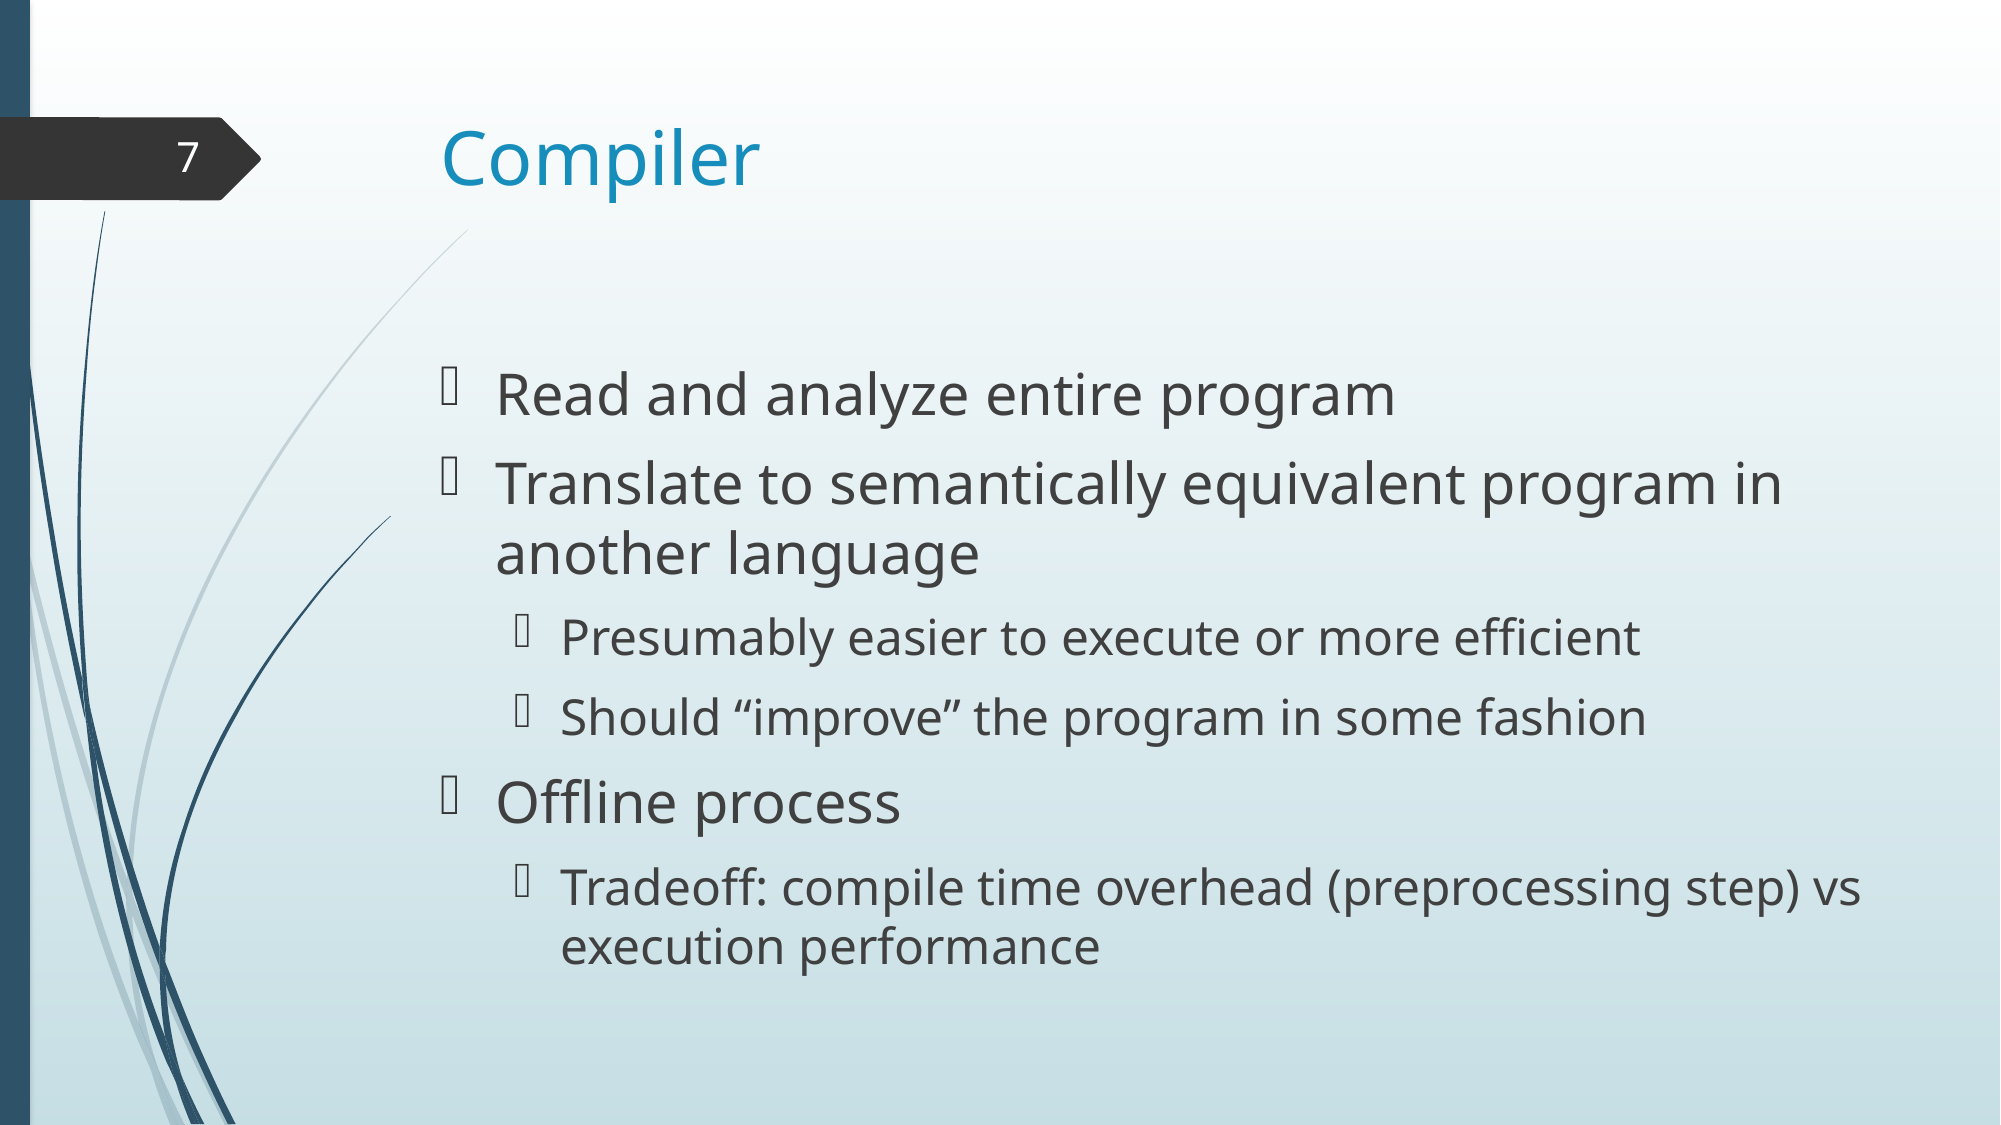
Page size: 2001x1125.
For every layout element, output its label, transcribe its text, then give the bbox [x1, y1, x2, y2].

slide_number 7 [87, 129, 216, 190]
title Compiler [425, 102, 1888, 313]
list Read and analyze entire program Translate to semantically equivalent program in another language Presumably easier to execute or more efficient Should “improve” the program in some fashion Offline process Tradeoff: compile time overhead (preprocessing step) vs execution performance [424, 350, 1888, 988]
